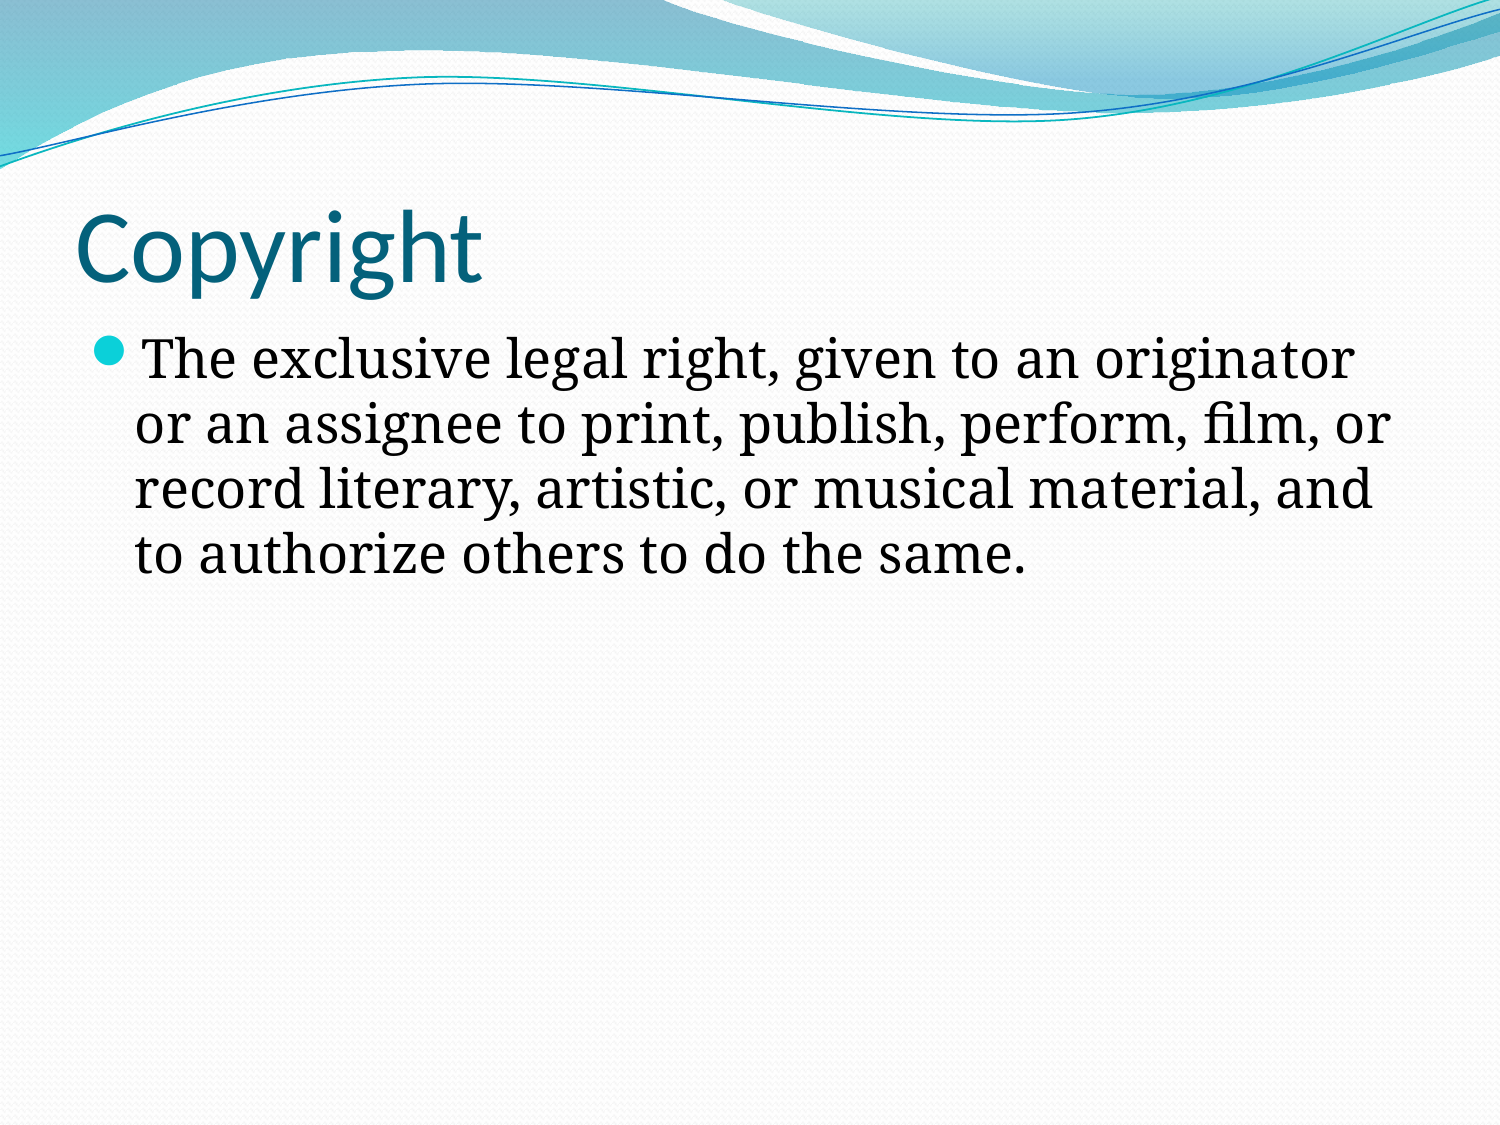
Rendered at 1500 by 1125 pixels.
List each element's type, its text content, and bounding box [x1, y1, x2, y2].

list The exclusive legal right, given to an originator or an assignee to print, publish, perform, film, or record literary, artistic, or musical material, and to authorize others to do the same. [75, 317, 1425, 1038]
title Copyright [75, 115, 1425, 303]
